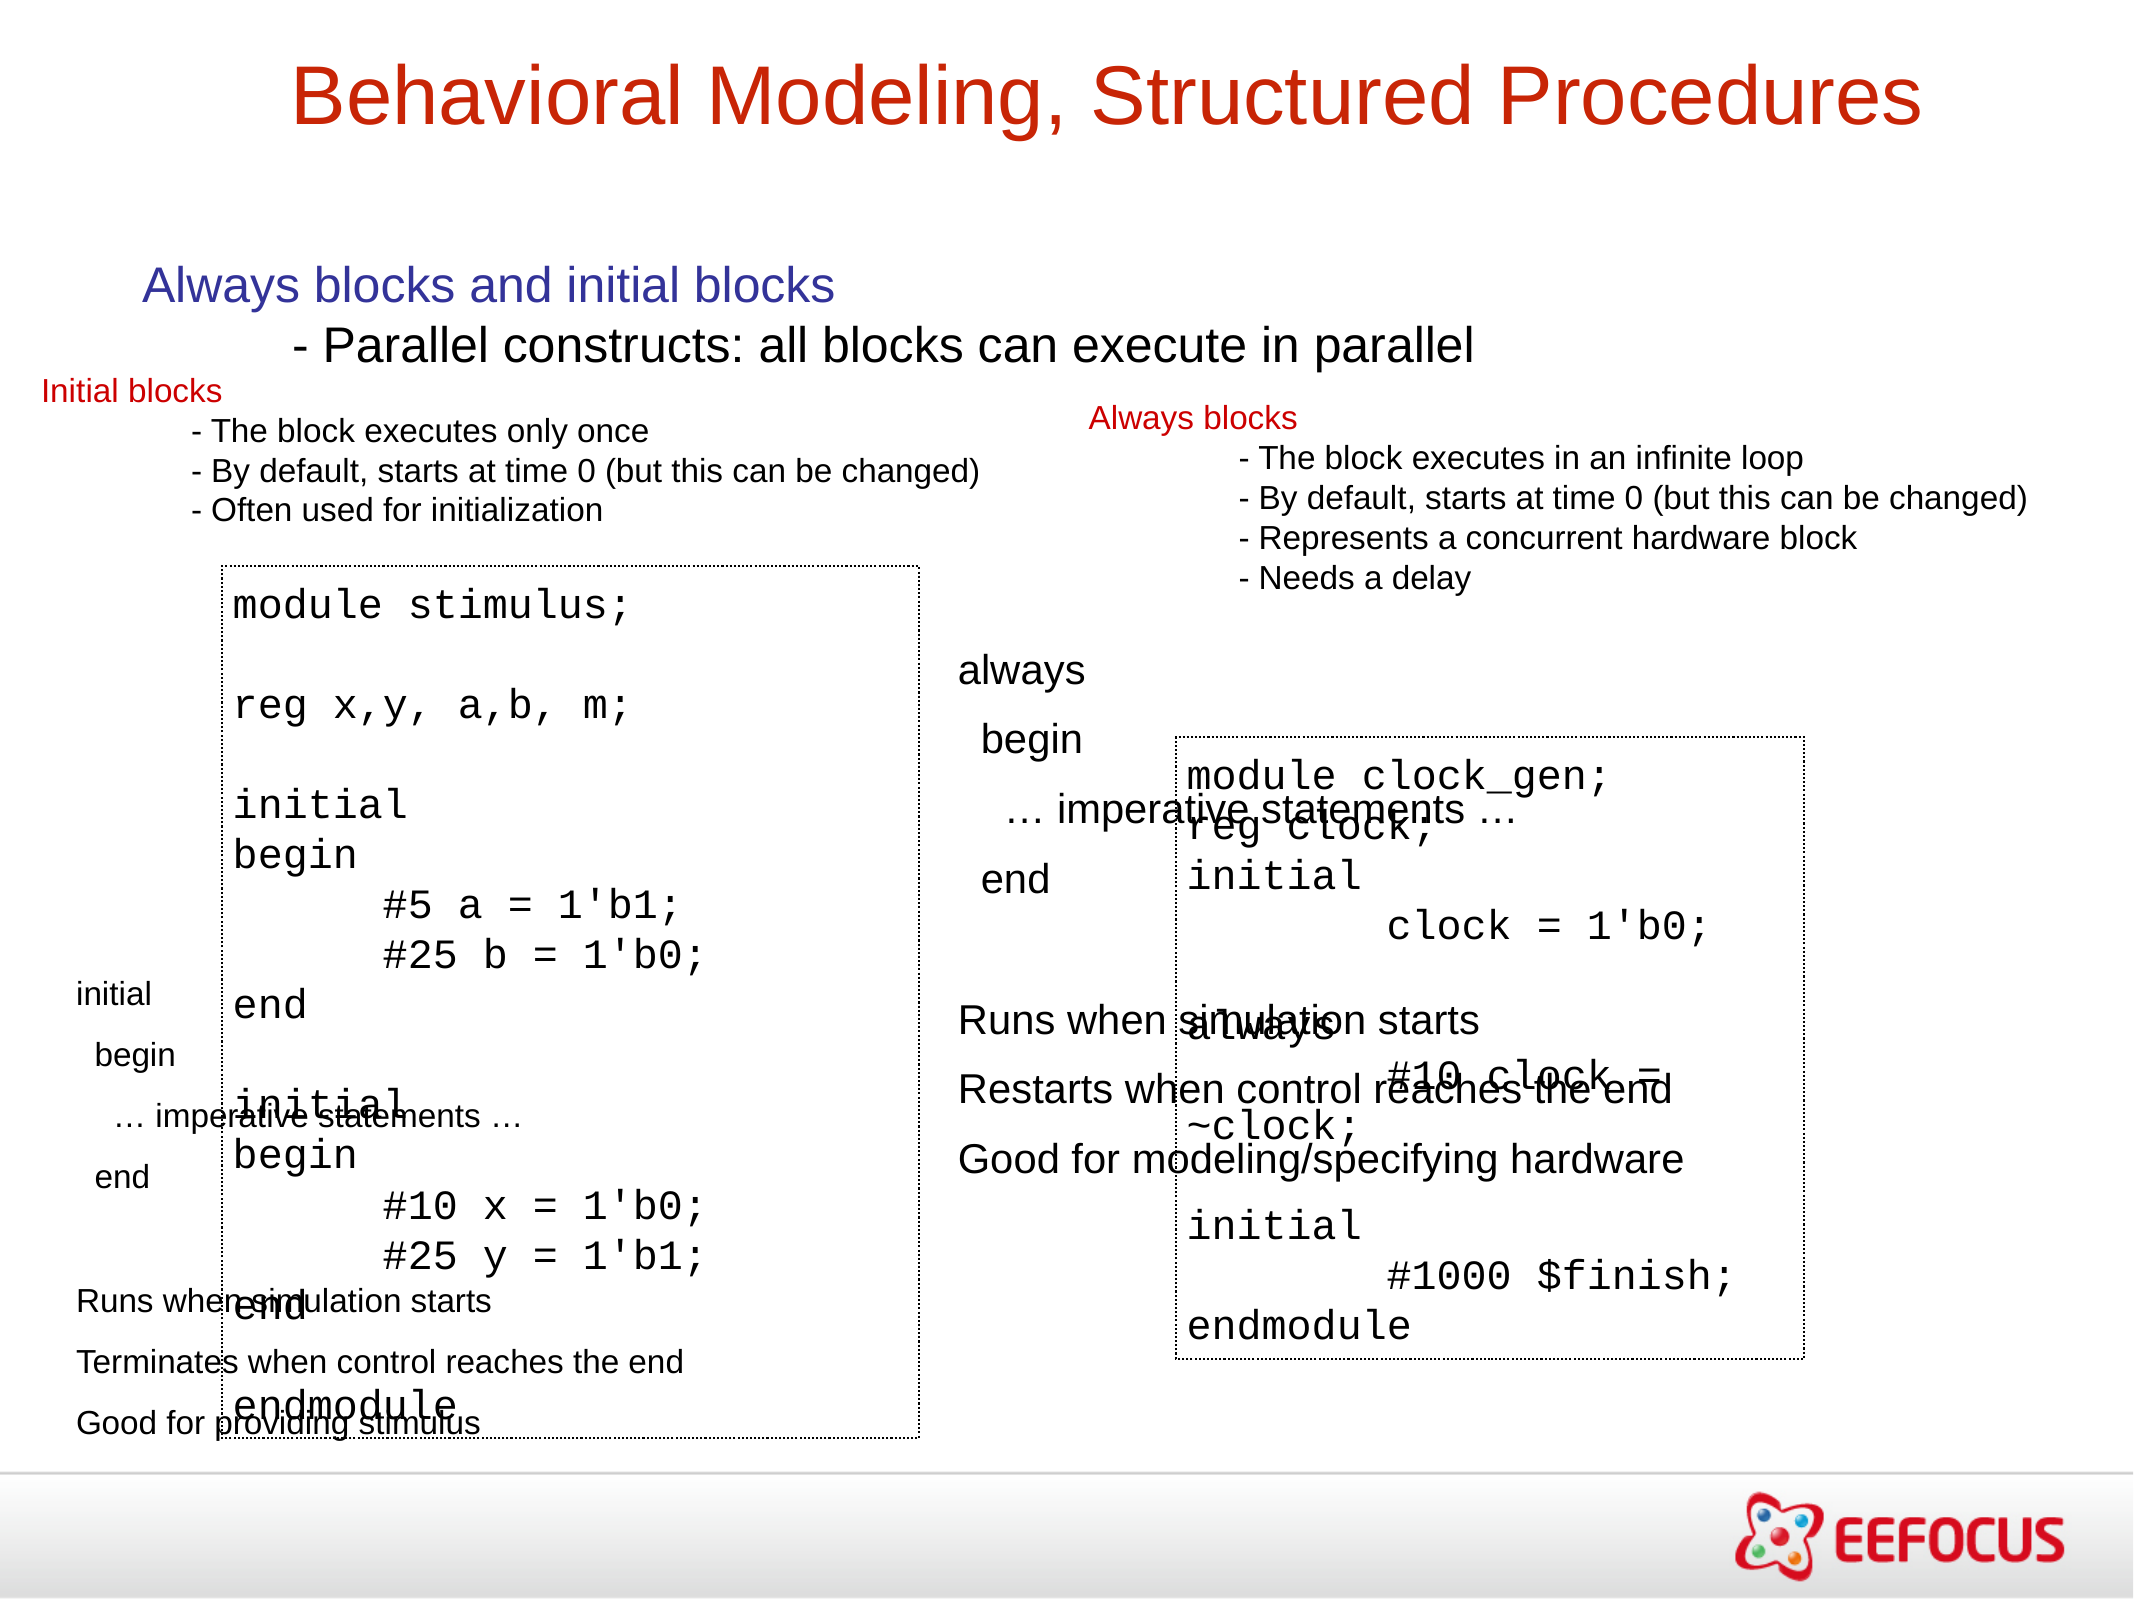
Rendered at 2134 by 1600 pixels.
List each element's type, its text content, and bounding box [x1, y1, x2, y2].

text_box always begin … imperative statements … end Runs when simulation starts Restarts when control reaches the end Good for modeling/specifying hardware [947, 639, 1979, 1193]
text_box Initial blocks - The block executes only once - By default, starts at time 0 (but this can be changed) - Often used for initialization [30, 358, 1028, 540]
text_box Always blocks and initial blocks - Parallel constructs: all blocks can execute in parallel [131, 241, 1618, 383]
text_box initial begin … imperative statements … end Runs when simulation starts Terminates when control reaches the end Good for providing stimulus [65, 968, 748, 1453]
picture [0, 0, 2134, 1600]
text_box module stimulus; reg x,y, a,b, m; initial begin #5 a = 1'b1; #25 b = 1'b0; end initial begin #10 x = 1'b0; #25 y = 1'b1; end endmodule [221, 566, 919, 1439]
text_box Behavioral Modeling, Structured Procedures [290, 41, 1925, 142]
text_box Always blocks - The block executes in an infinite loop - By default, starts at time 0 (but this can be changed) - Represents a concurrent hardware block - Needs a delay [1077, 385, 2103, 607]
text_box module clock_gen; reg clock; initial clock = 1'b0; always #10 clock = ~clock; initial #1000 $finish; endmodule [1175, 1193, 1805, 1359]
